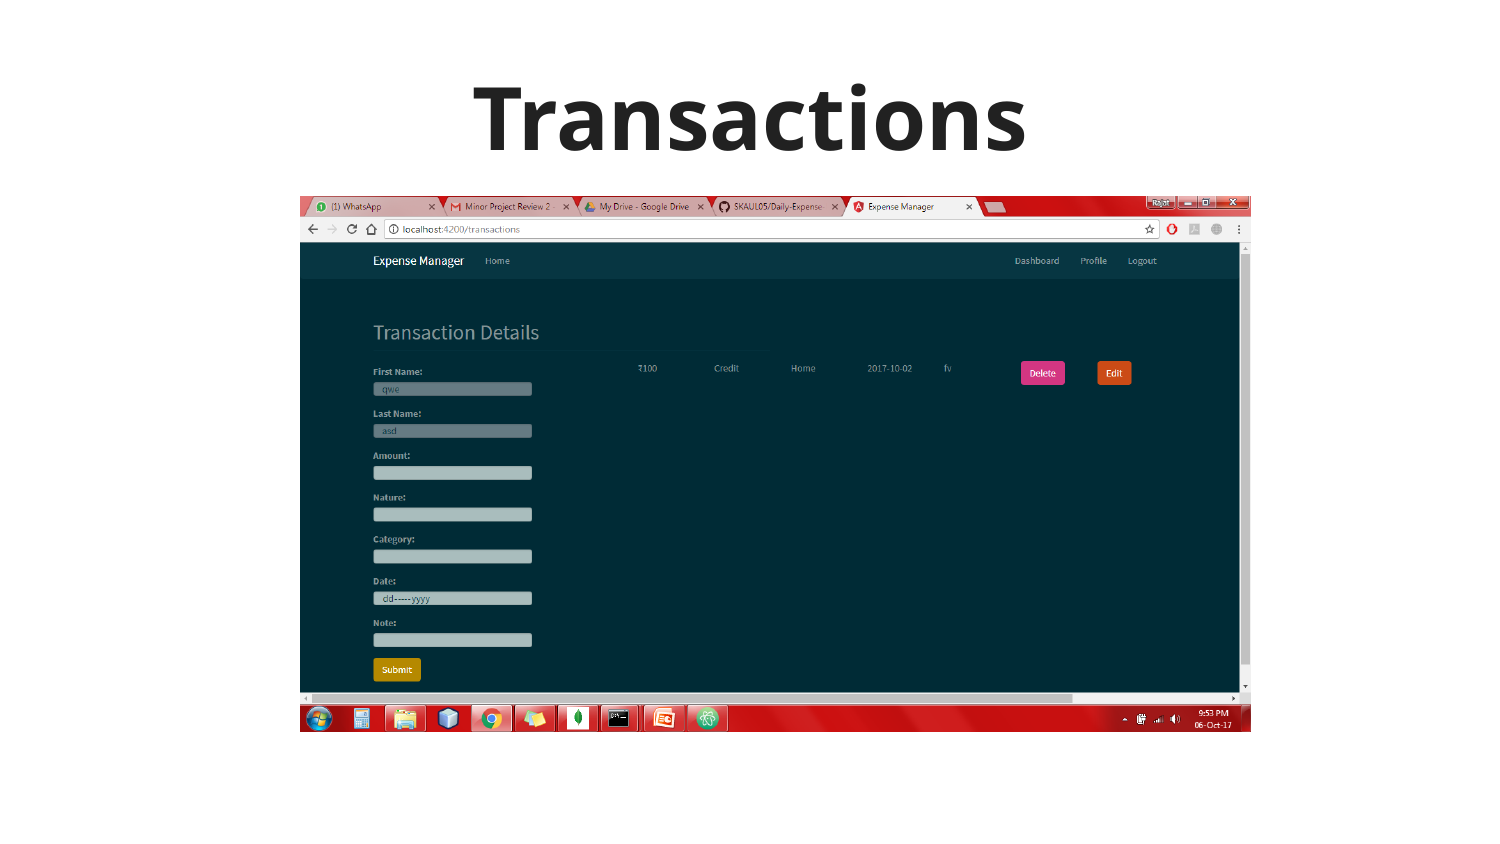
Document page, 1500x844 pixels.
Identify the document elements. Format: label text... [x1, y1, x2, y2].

picture [374, 383, 531, 395]
picture [1098, 362, 1131, 384]
picture [374, 634, 531, 646]
picture [381, 579, 389, 584]
picture [374, 467, 531, 479]
picture [374, 550, 531, 563]
picture [374, 592, 531, 604]
title Transactions [51, 48, 1449, 180]
picture [381, 495, 396, 500]
picture [374, 659, 420, 681]
picture [374, 508, 531, 521]
picture [1022, 362, 1064, 384]
picture [299, 196, 1251, 732]
picture [374, 425, 531, 437]
